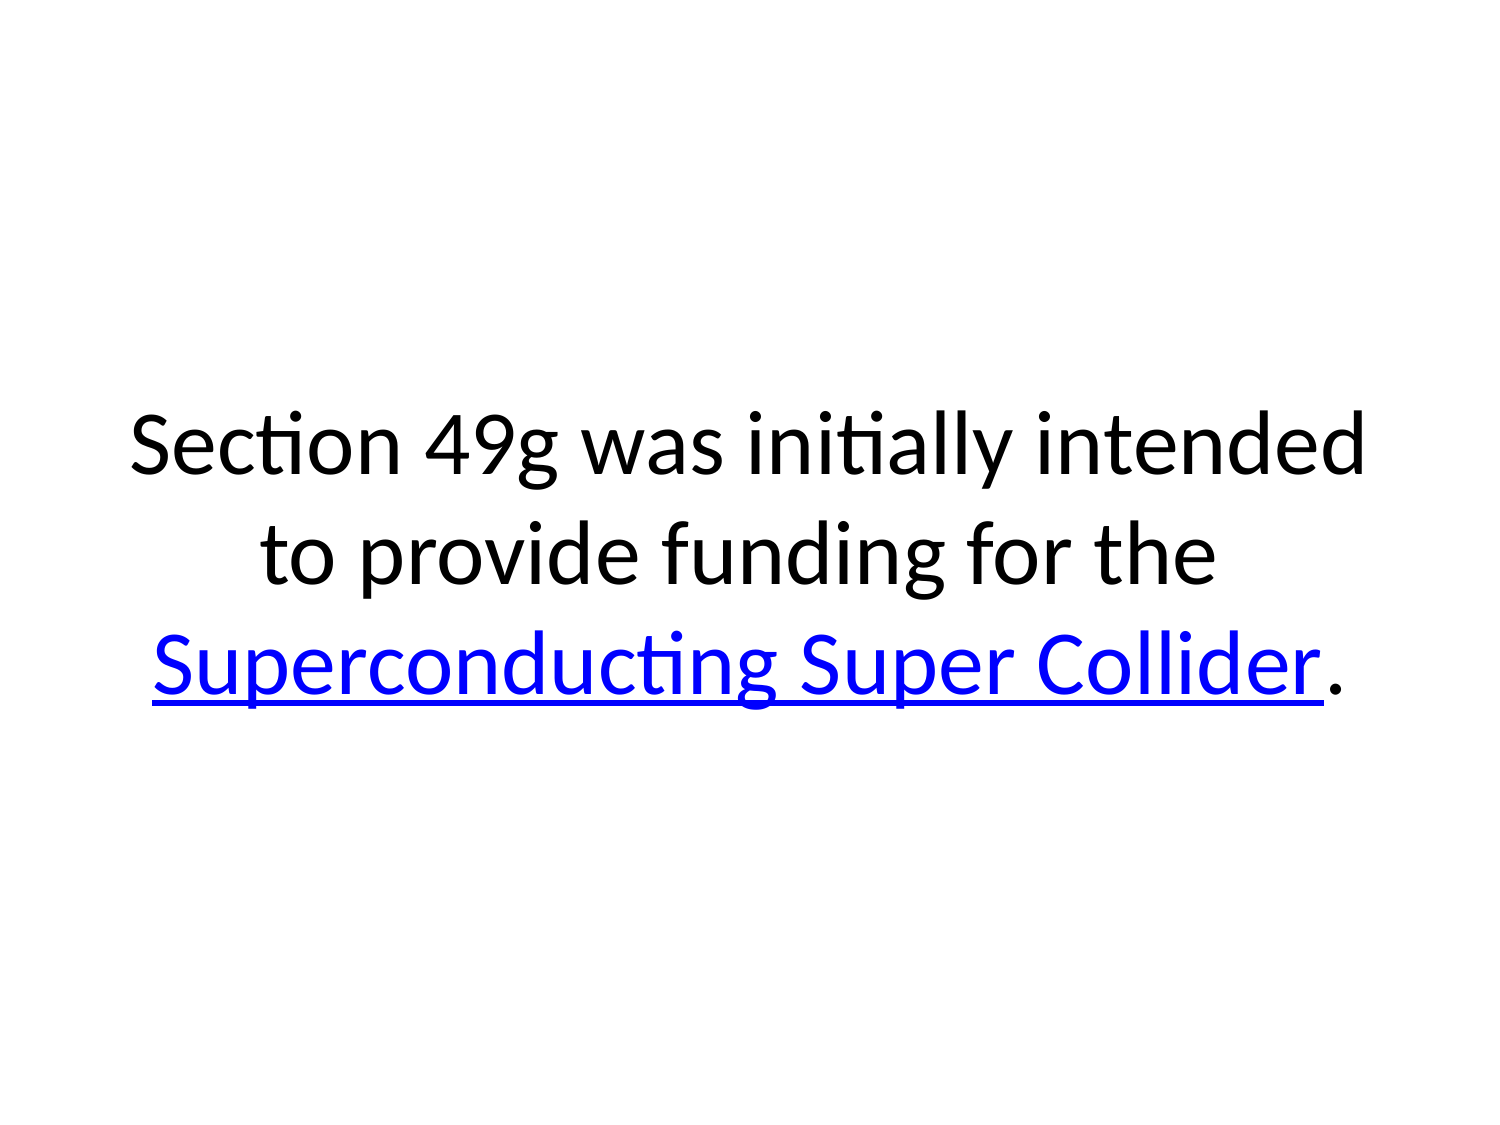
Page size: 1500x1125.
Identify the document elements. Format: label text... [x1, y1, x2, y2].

title Section 49g was initially intended to provide funding for the Superconducting Super Collider. [75, 45, 1425, 1050]
